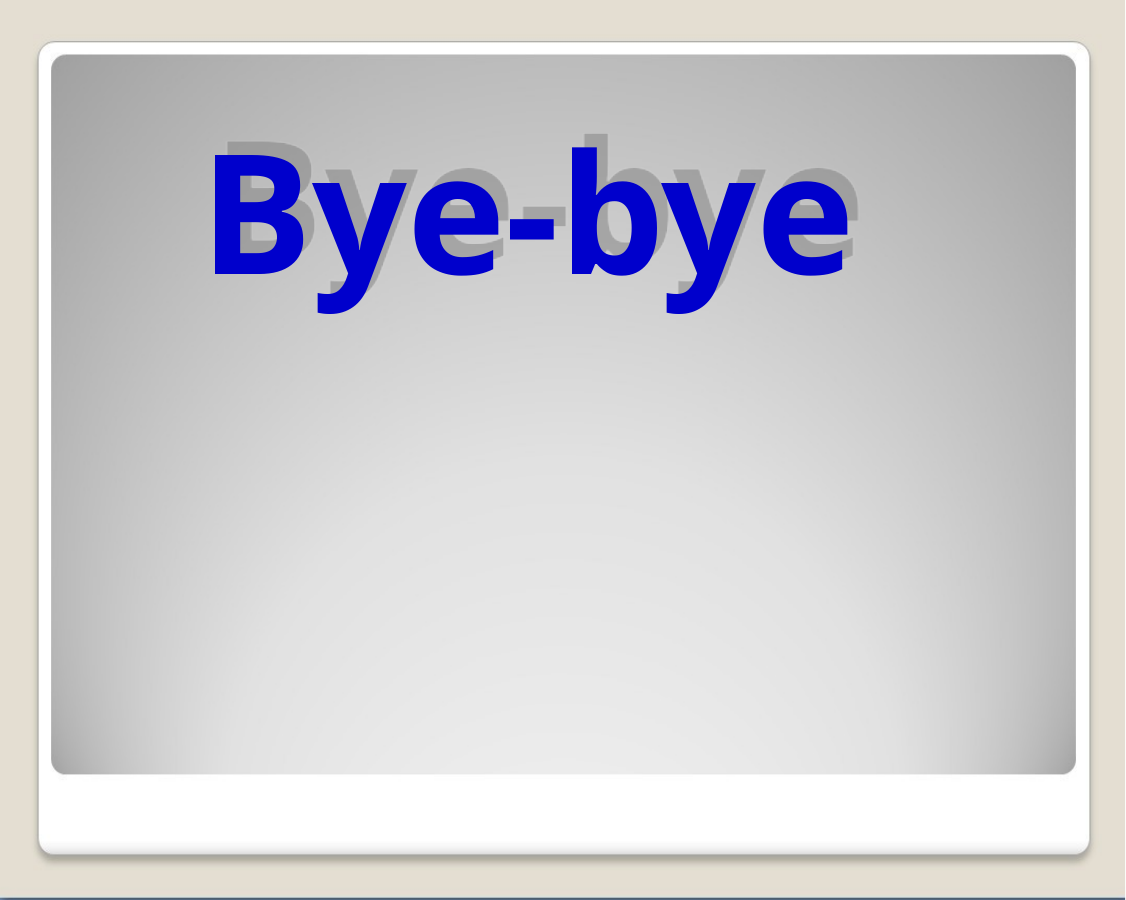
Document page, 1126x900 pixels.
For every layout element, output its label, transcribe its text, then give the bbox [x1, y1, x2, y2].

title Bye-bye [125, 71, 976, 344]
picture [0, 0, 1126, 900]
